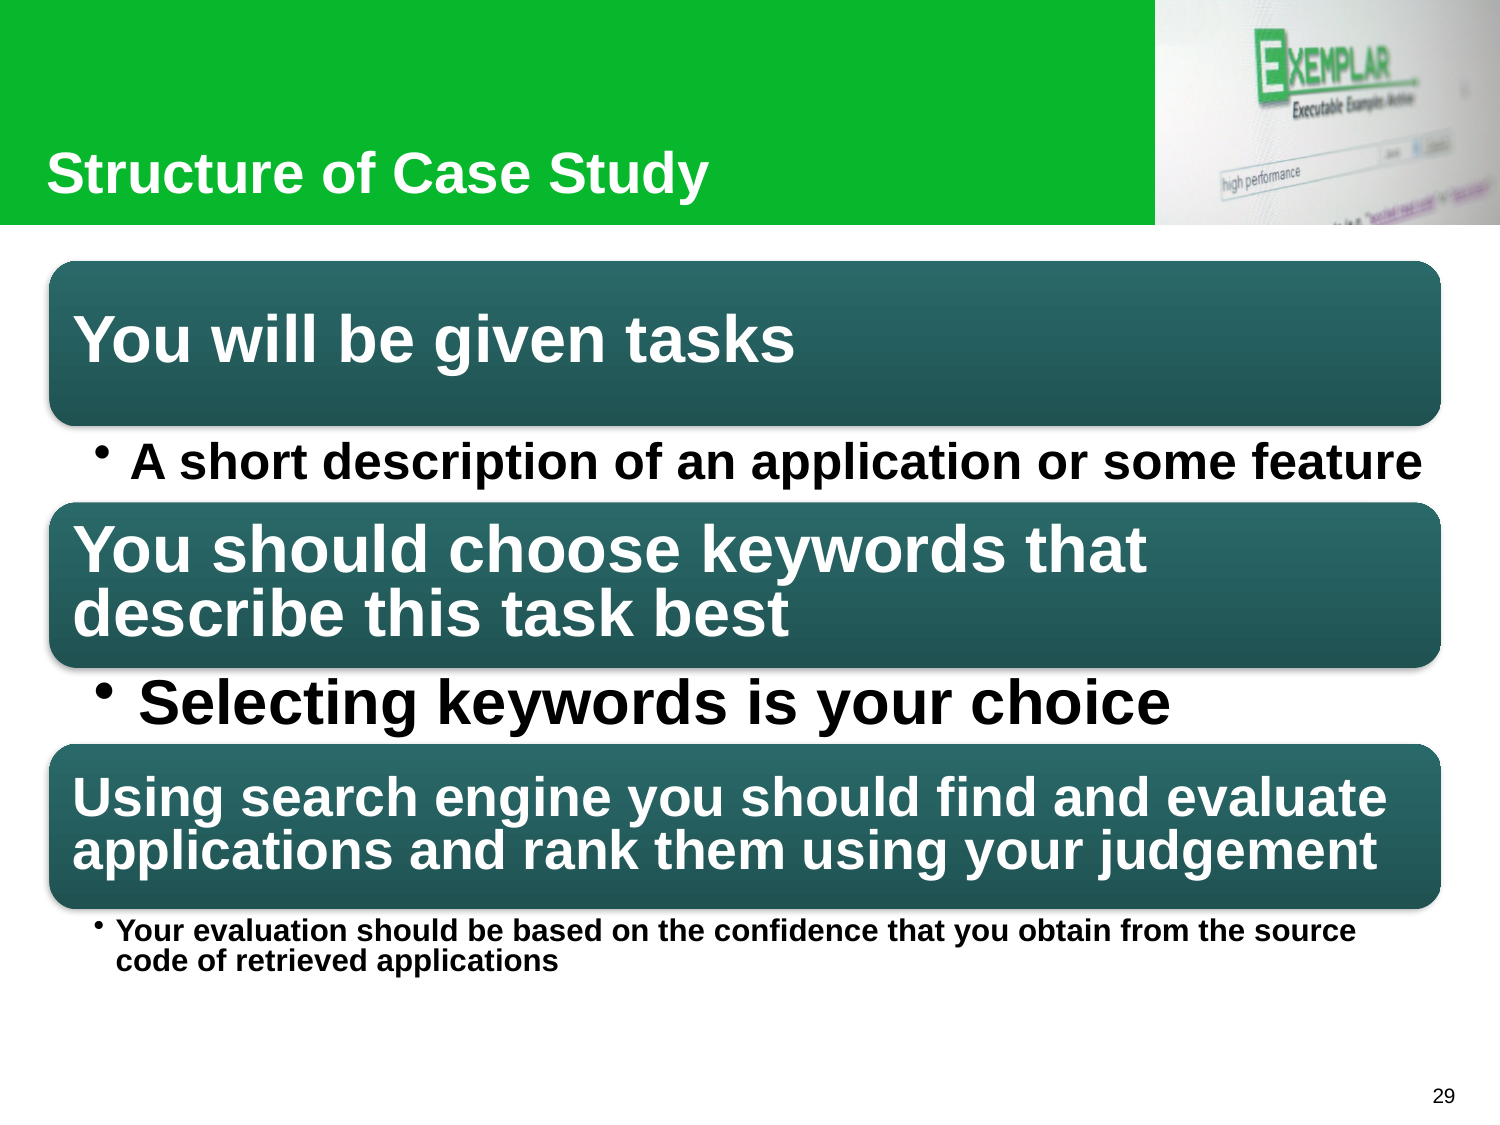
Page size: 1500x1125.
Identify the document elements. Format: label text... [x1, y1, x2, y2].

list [49, 260, 1442, 986]
picture [1155, 0, 1500, 225]
slide_number 29 [1191, 1070, 1471, 1116]
title Structure of Case Study [30, 39, 1122, 213]
